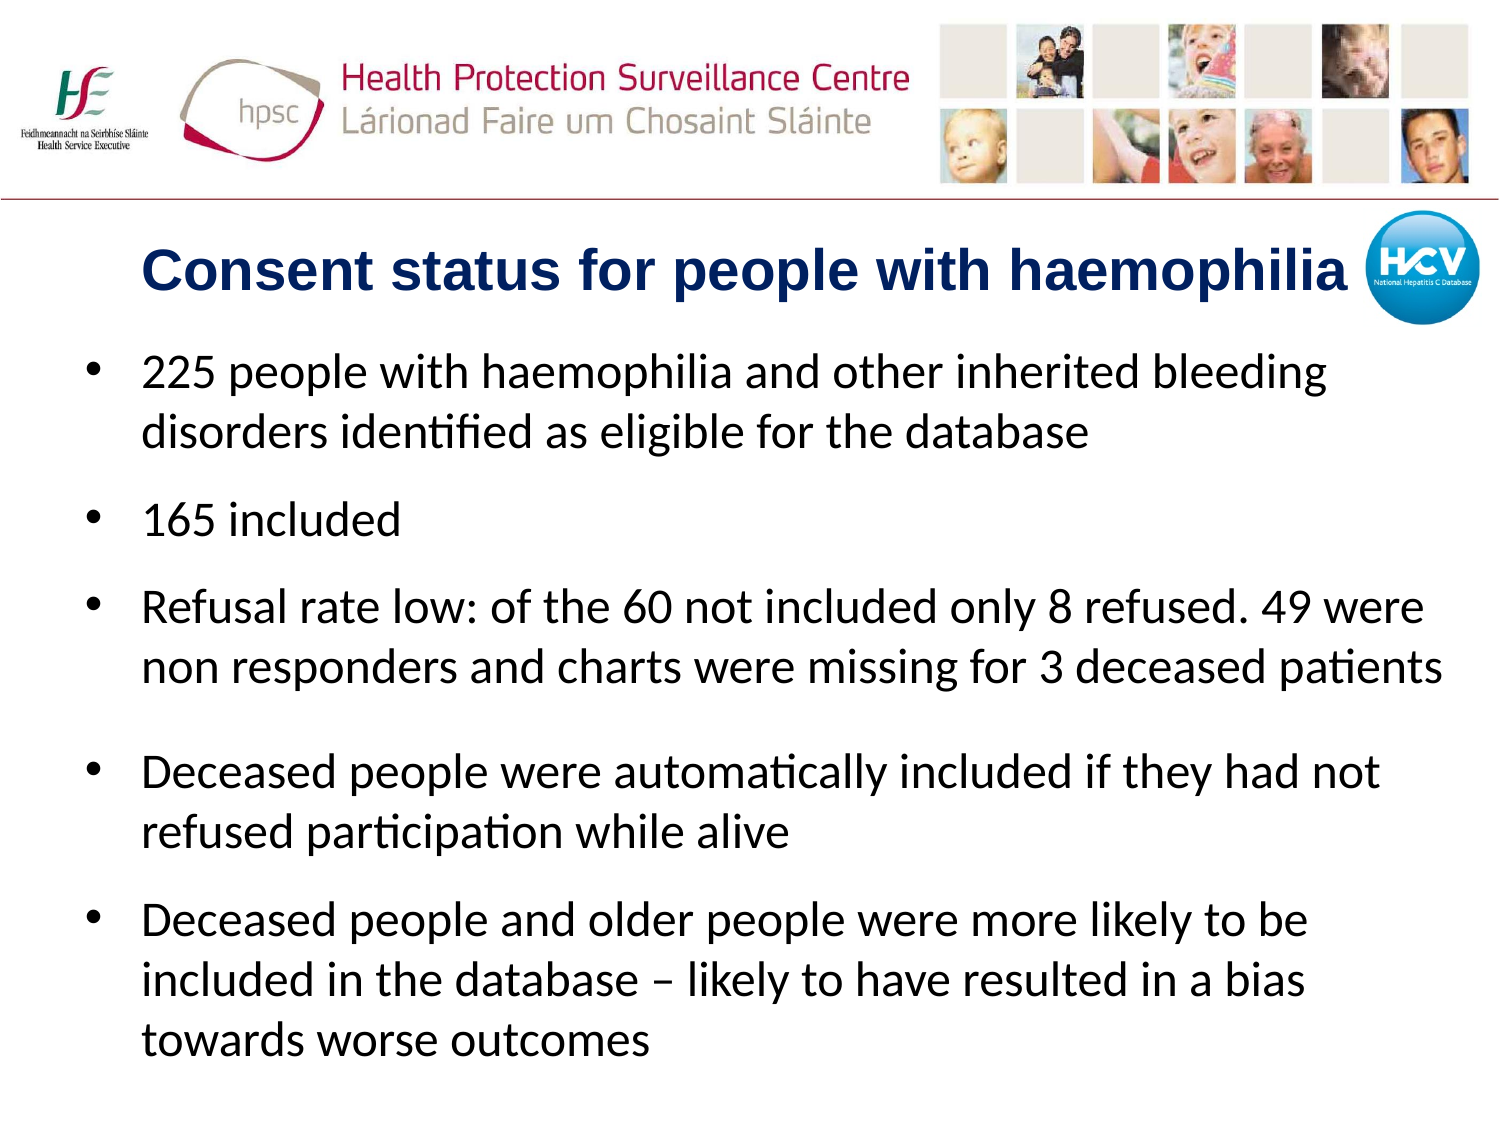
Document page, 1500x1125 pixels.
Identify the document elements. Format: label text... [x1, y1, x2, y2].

title Consent status for people with haemophilia [70, 220, 1358, 315]
list 225 people with haemophilia and other inherited bleeding disorders identified as eligible for the database 165 included Refusal rate low: of the 60 not included only 8 refused. 49 were non responders and charts were missing for 3 deceased patients Deceased people were automatically included if they had not refused participation while alive Deceased people and older people were more likely to be included in the database – likely to have resulted in a bias towards worse outcomes [69, 330, 1483, 1083]
picture [1363, 207, 1482, 327]
picture [0, 0, 1500, 201]
